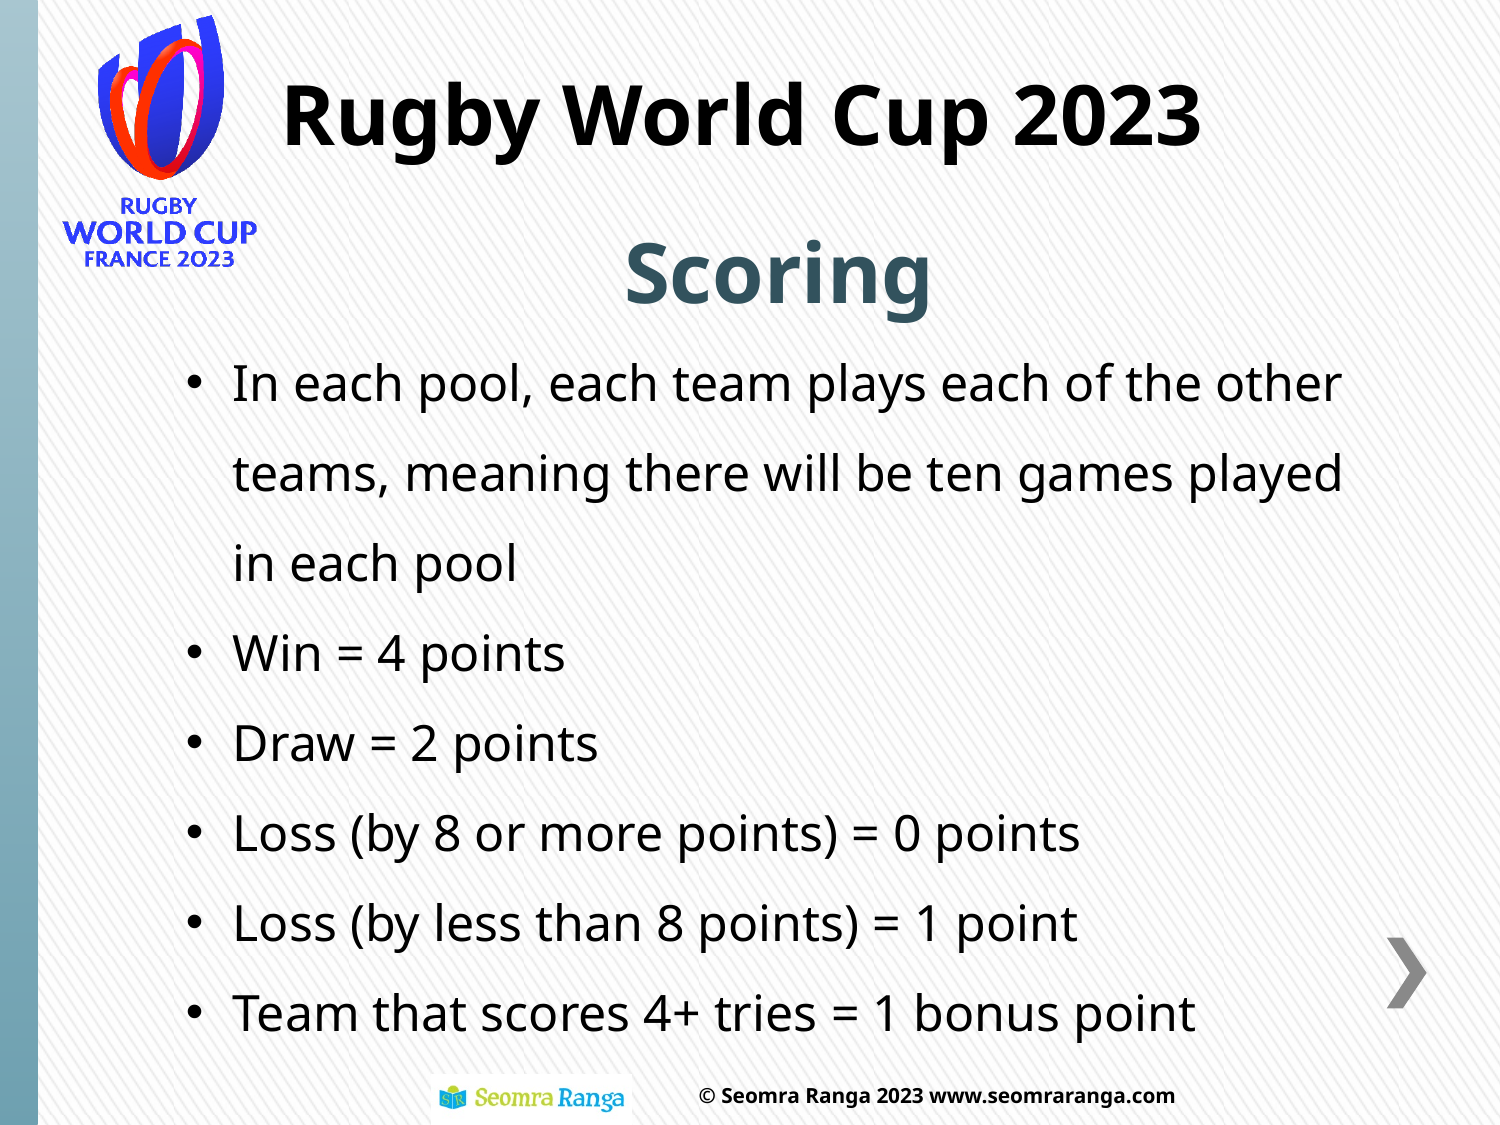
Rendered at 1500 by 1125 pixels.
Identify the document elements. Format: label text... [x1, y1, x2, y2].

text_box Scoring [513, 212, 1046, 328]
picture [430, 1074, 632, 1125]
text_box In each pool, each team plays each of the other teams, meaning there will be ten games played in each pool Win = 4 points Draw = 2 points Loss (by 8 or more points) = 0 points Loss (by less than 8 points) = 1 point Team that scores 4+ tries = 1 bonus point [171, 314, 1400, 1050]
picture [61, 15, 258, 267]
text_box © Seomra Ranga 2023 www.seomraranga.com [659, 1074, 1215, 1115]
text_box Rugby World Cup 2023 [265, 54, 1424, 170]
